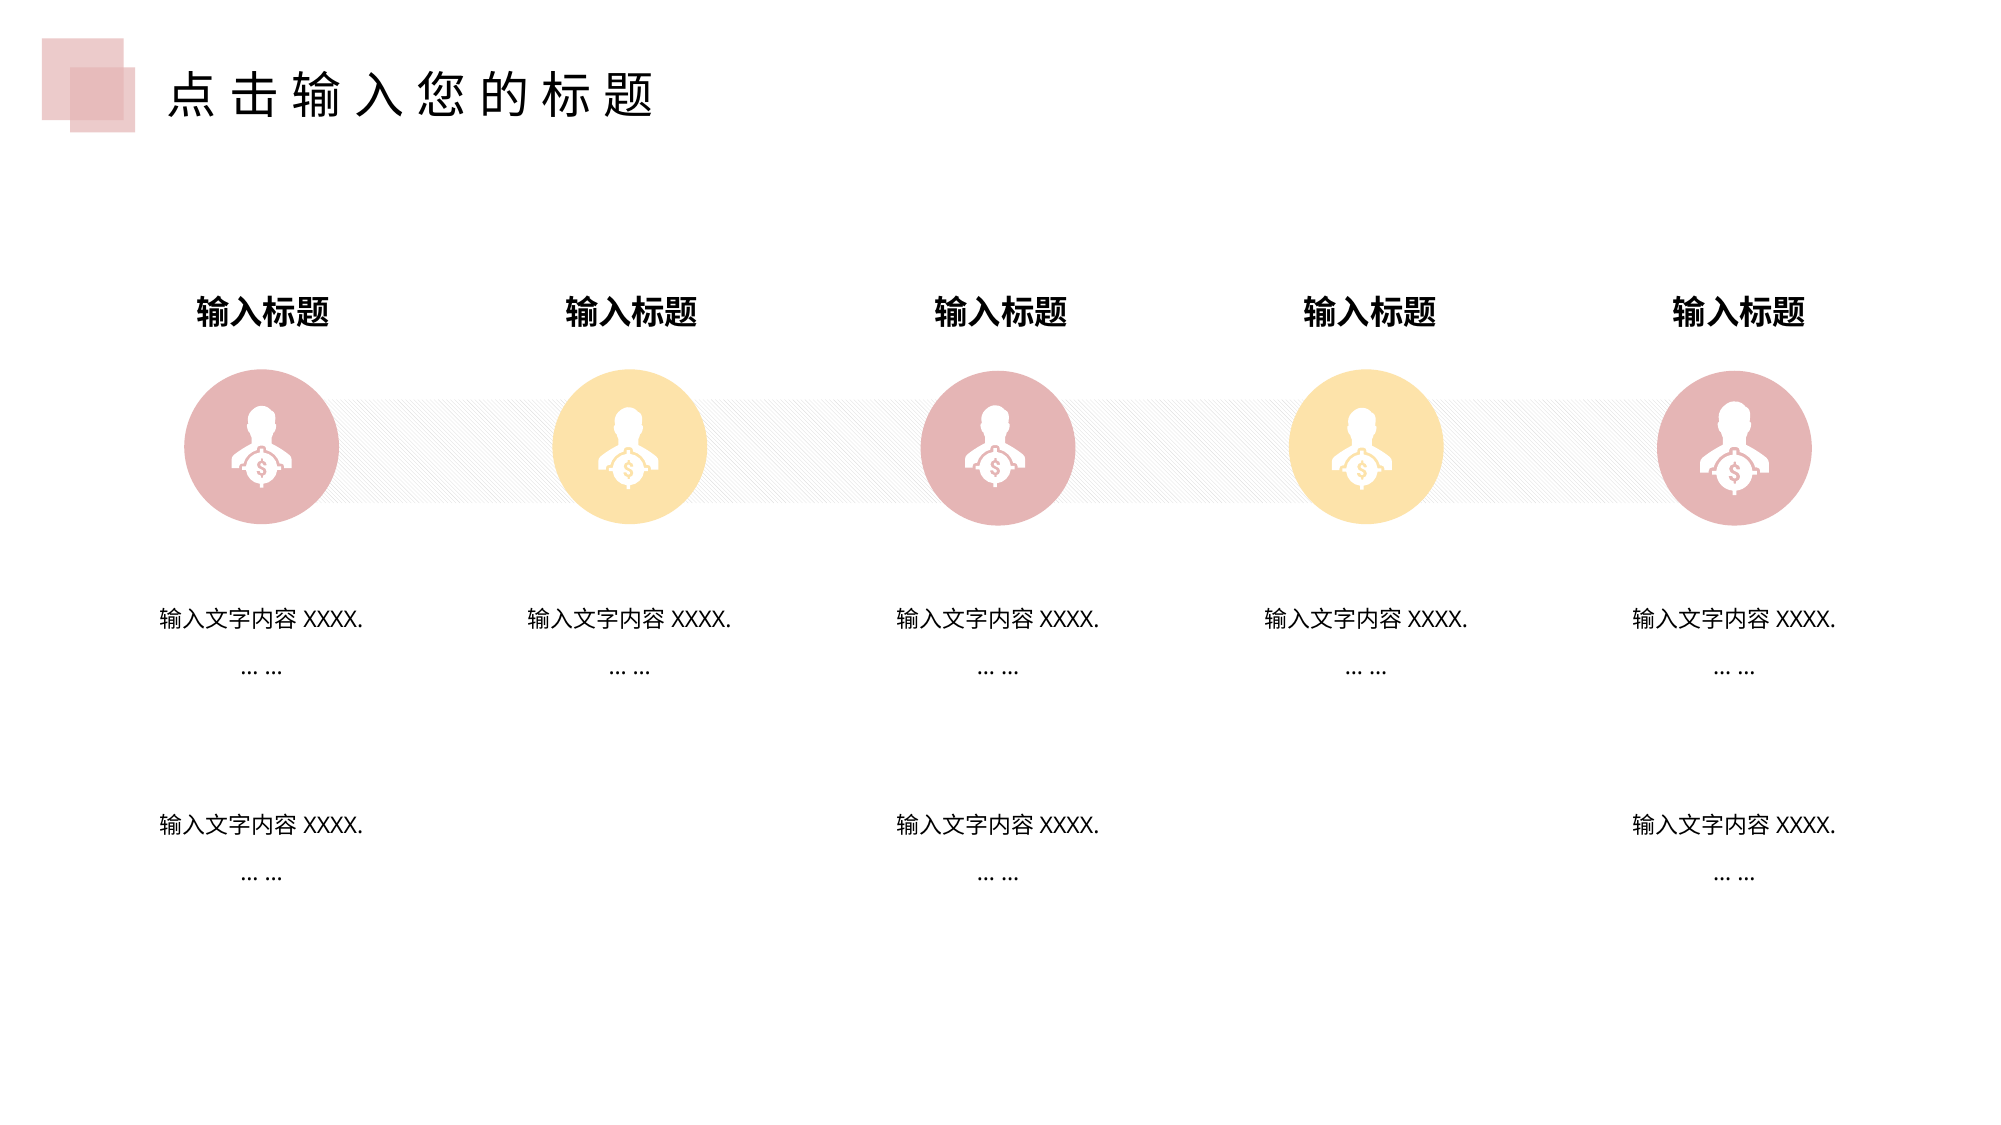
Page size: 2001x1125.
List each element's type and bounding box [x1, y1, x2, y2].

text_box [41, 38, 832, 133]
text_box [113, 269, 1888, 918]
